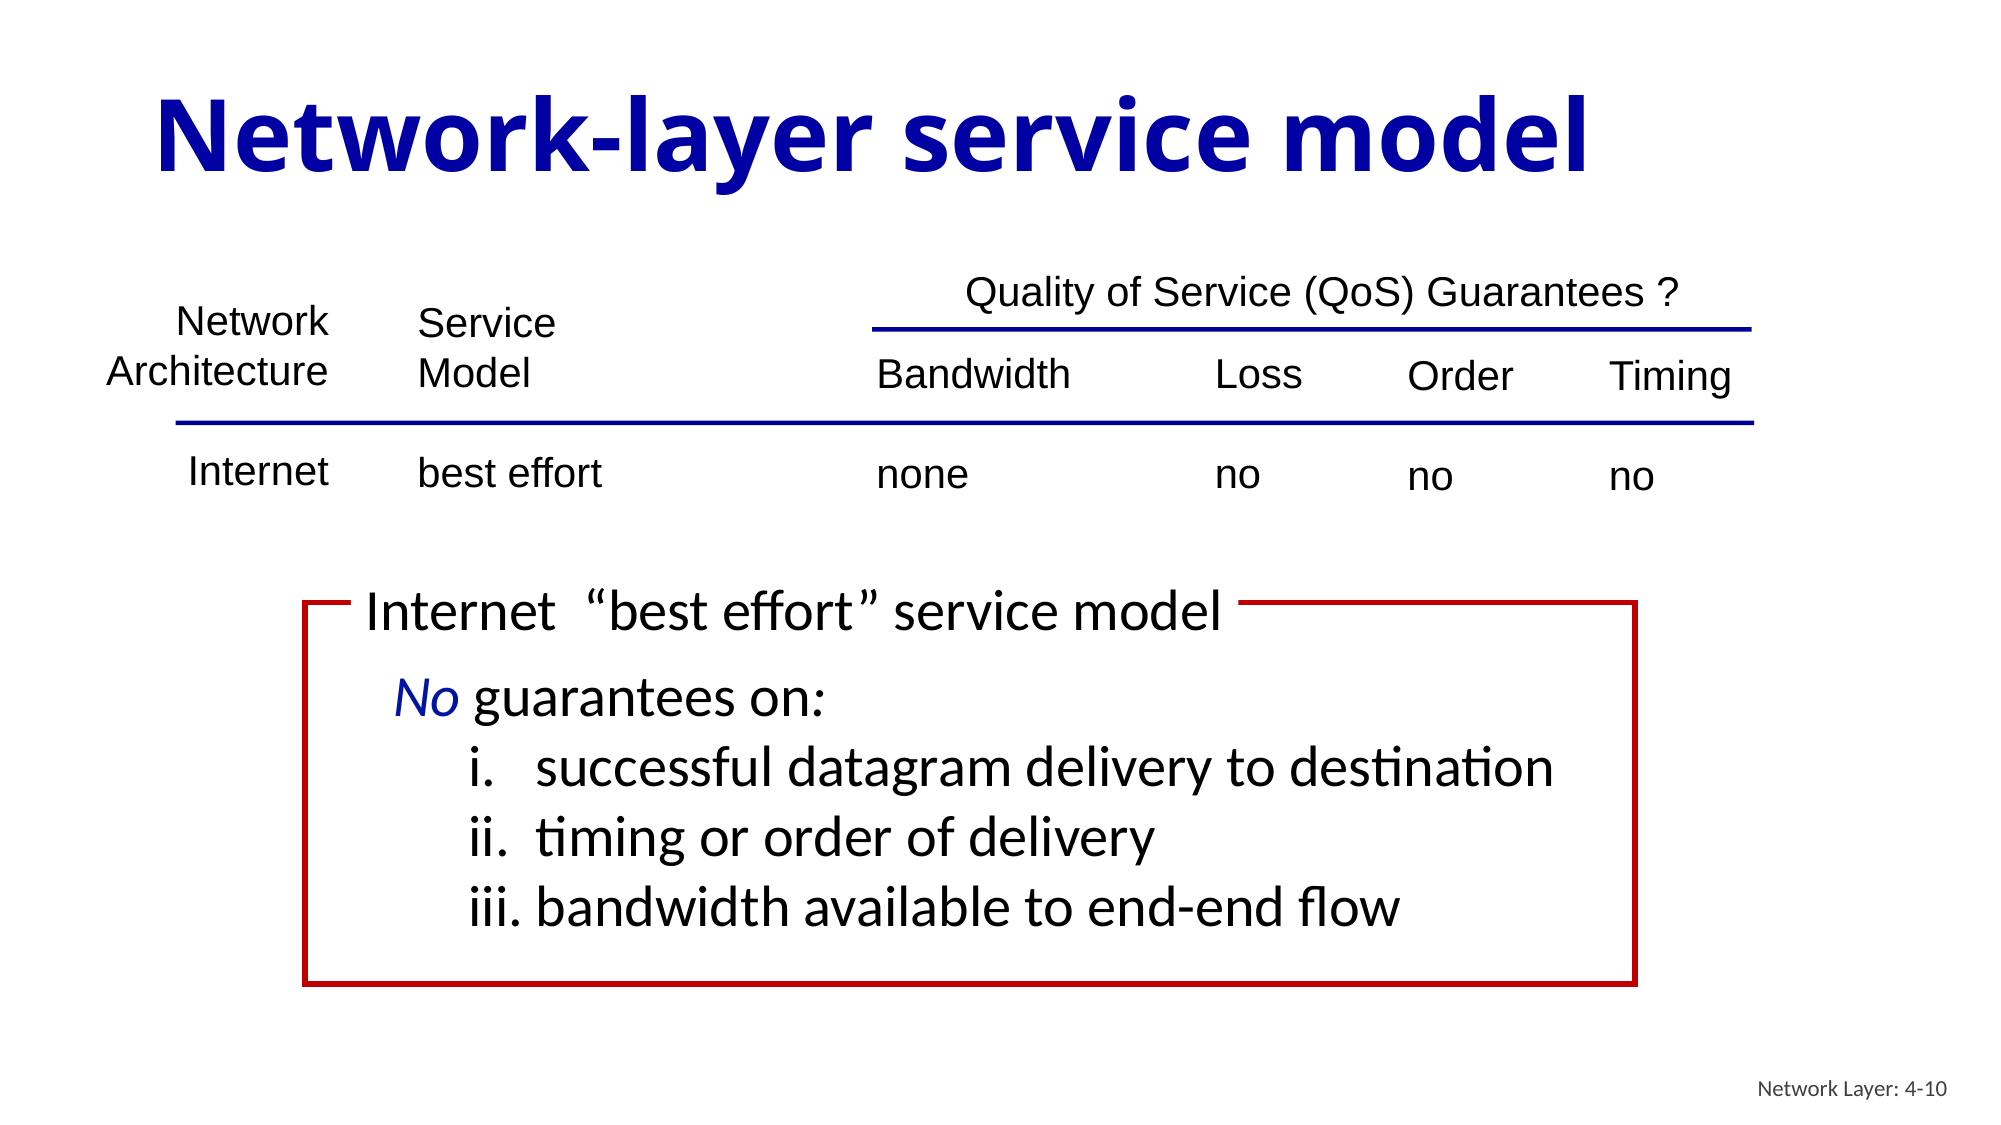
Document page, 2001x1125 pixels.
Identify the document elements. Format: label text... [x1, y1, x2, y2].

text_box Service Model best effort Constant Bit Rate Available Bit Rate Intserv Guaranteed (RFC 1633) Diffserv (RFC 2475) [402, 288, 837, 422]
text_box Loss no yes no yes possibly [1200, 423, 1381, 506]
slide_number Network Layer: 4-10 [1512, 1056, 1963, 1117]
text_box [304, 564, 1635, 984]
text_box Bandwidth none Constant rate Guaranteed min yes possible [861, 423, 1200, 506]
text_box Timing no yes no yes no [1594, 423, 1748, 506]
text_box Order no yes yes yes possibly [1392, 341, 1574, 422]
title Network-layer service model [137, 65, 1863, 213]
text_box Network Architecture Internet ATM ATM Internet Internet [91, 286, 344, 927]
text_box Service Model best effort Constant Bit Rate Available Bit Rate Intserv Guaranteed (RFC 1633) Diffserv (RFC 2475) [402, 423, 837, 506]
text_box Quality of Service (QoS) Guarantees ? [950, 257, 1695, 322]
text_box Timing no yes no yes no [1594, 341, 1748, 422]
text_box Bandwidth none Constant rate Guaranteed min yes possible [861, 339, 1200, 422]
text_box [134, 506, 1796, 985]
text_box Order no yes yes yes possibly [1392, 423, 1574, 506]
text_box Loss no yes no yes possibly [1200, 339, 1381, 422]
